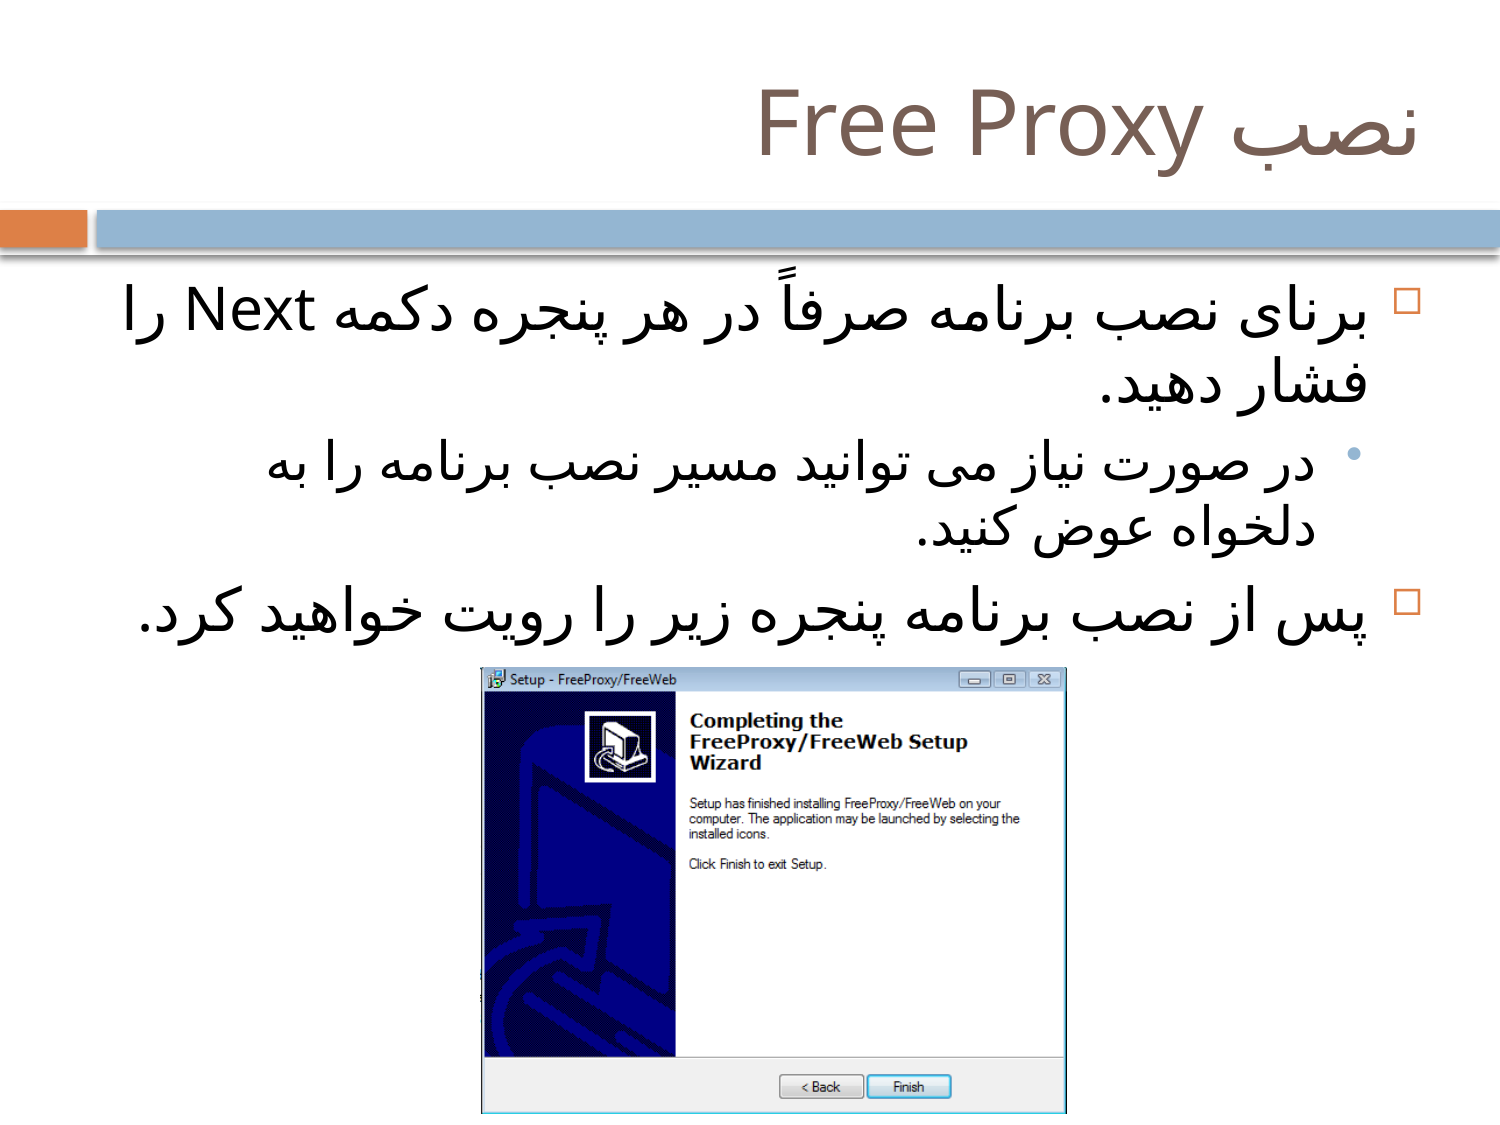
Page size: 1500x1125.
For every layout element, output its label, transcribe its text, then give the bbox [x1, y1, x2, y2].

list برنای نصب برنامه صرفاً در هر پنجره دکمه Next را فشار دهید. در صورت نیاز می توانید مسیر نصب برنامه را به دلخواه عوض کنید. پس از نصب برنامه پنجره زیر را رویت خواهید کرد. [100, 262, 1438, 1000]
picture [480, 667, 1067, 1114]
title نصب Free Proxy [100, 37, 1438, 200]
